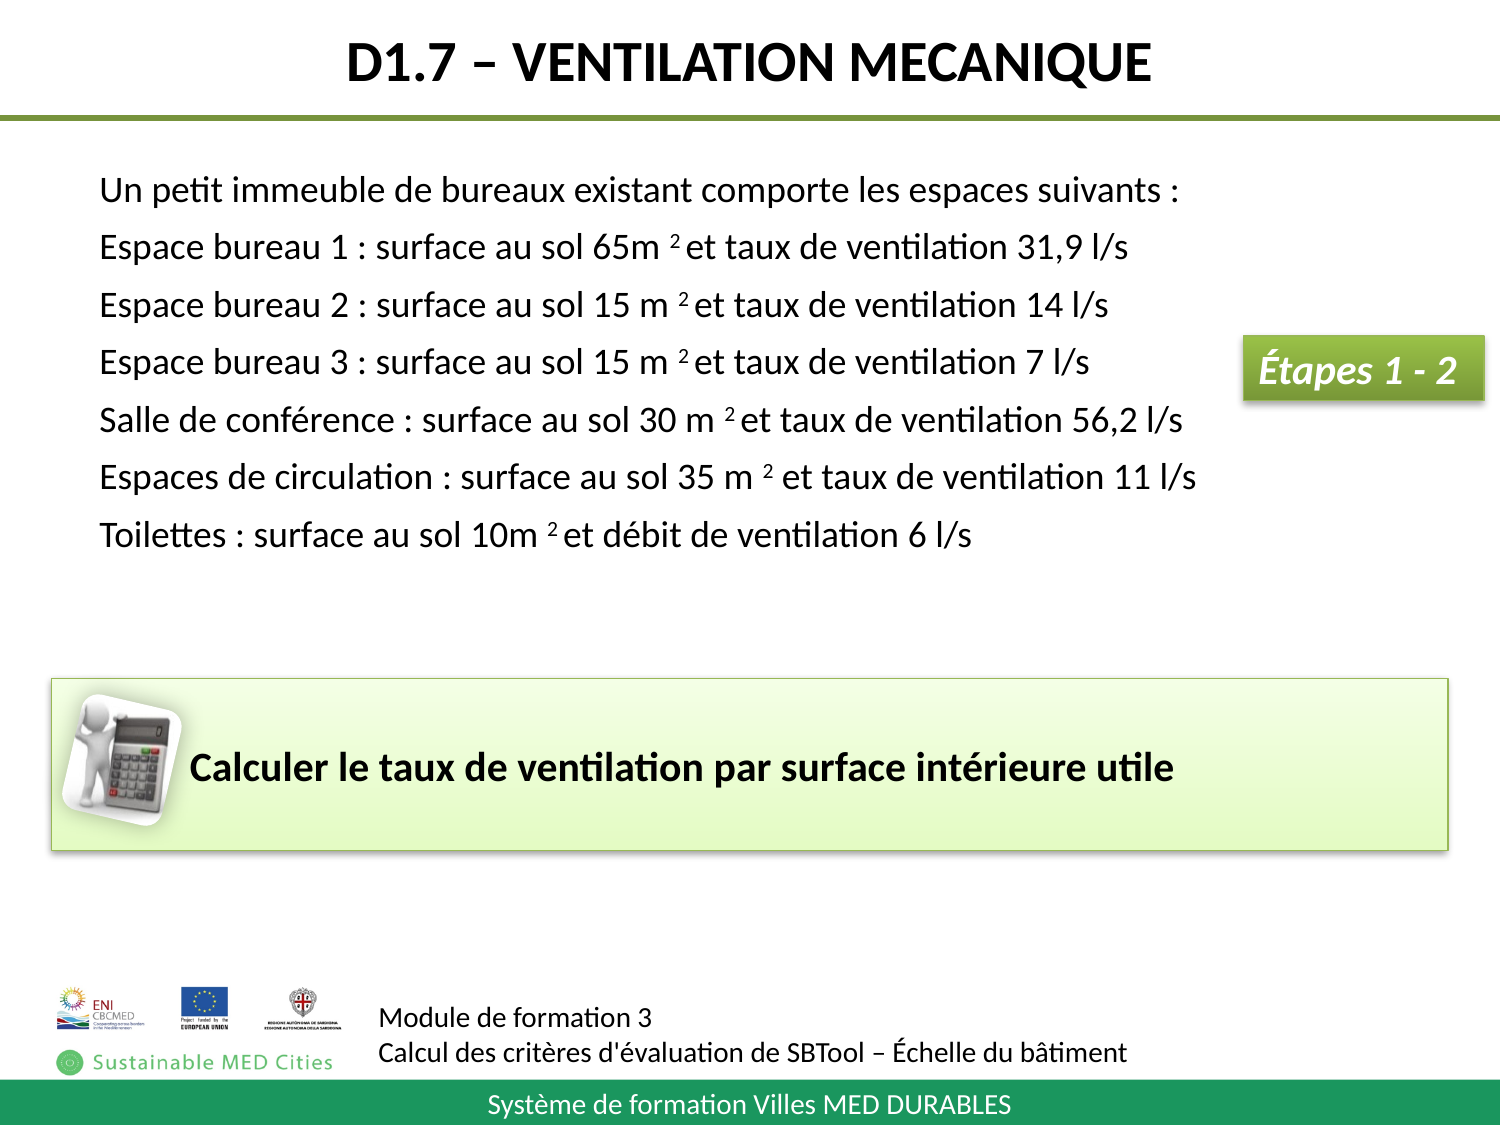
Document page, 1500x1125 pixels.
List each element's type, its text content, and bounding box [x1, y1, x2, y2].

text_box Étapes 1 - 2 [1243, 335, 1485, 401]
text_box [51, 678, 1449, 851]
list Un petit immeuble de bureaux existant comporte les espaces suivants : Espace bureau 1 : surface au sol 65m 2 et taux de ventilation 31,9 l/s Espace bureau 2 : surface au sol 15 m 2 et taux de ventilation 14 l/s Espace bureau 3 : surface au sol 15 m 2 et taux de ventilation 7 l/s Salle de conférence : surface au sol 30 m 2 et taux de ventilation 56,2 l/s Espaces de circulation : surface au sol 35 m 2 et taux de ventilation 11 l/s Toilettes : surface au sol 10m 2 et débit de ventilation 6 l/s [84, 157, 1415, 675]
title D1.7 – VENTILATION MECANIQUE [0, 0, 1500, 117]
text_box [0, 972, 1500, 1125]
